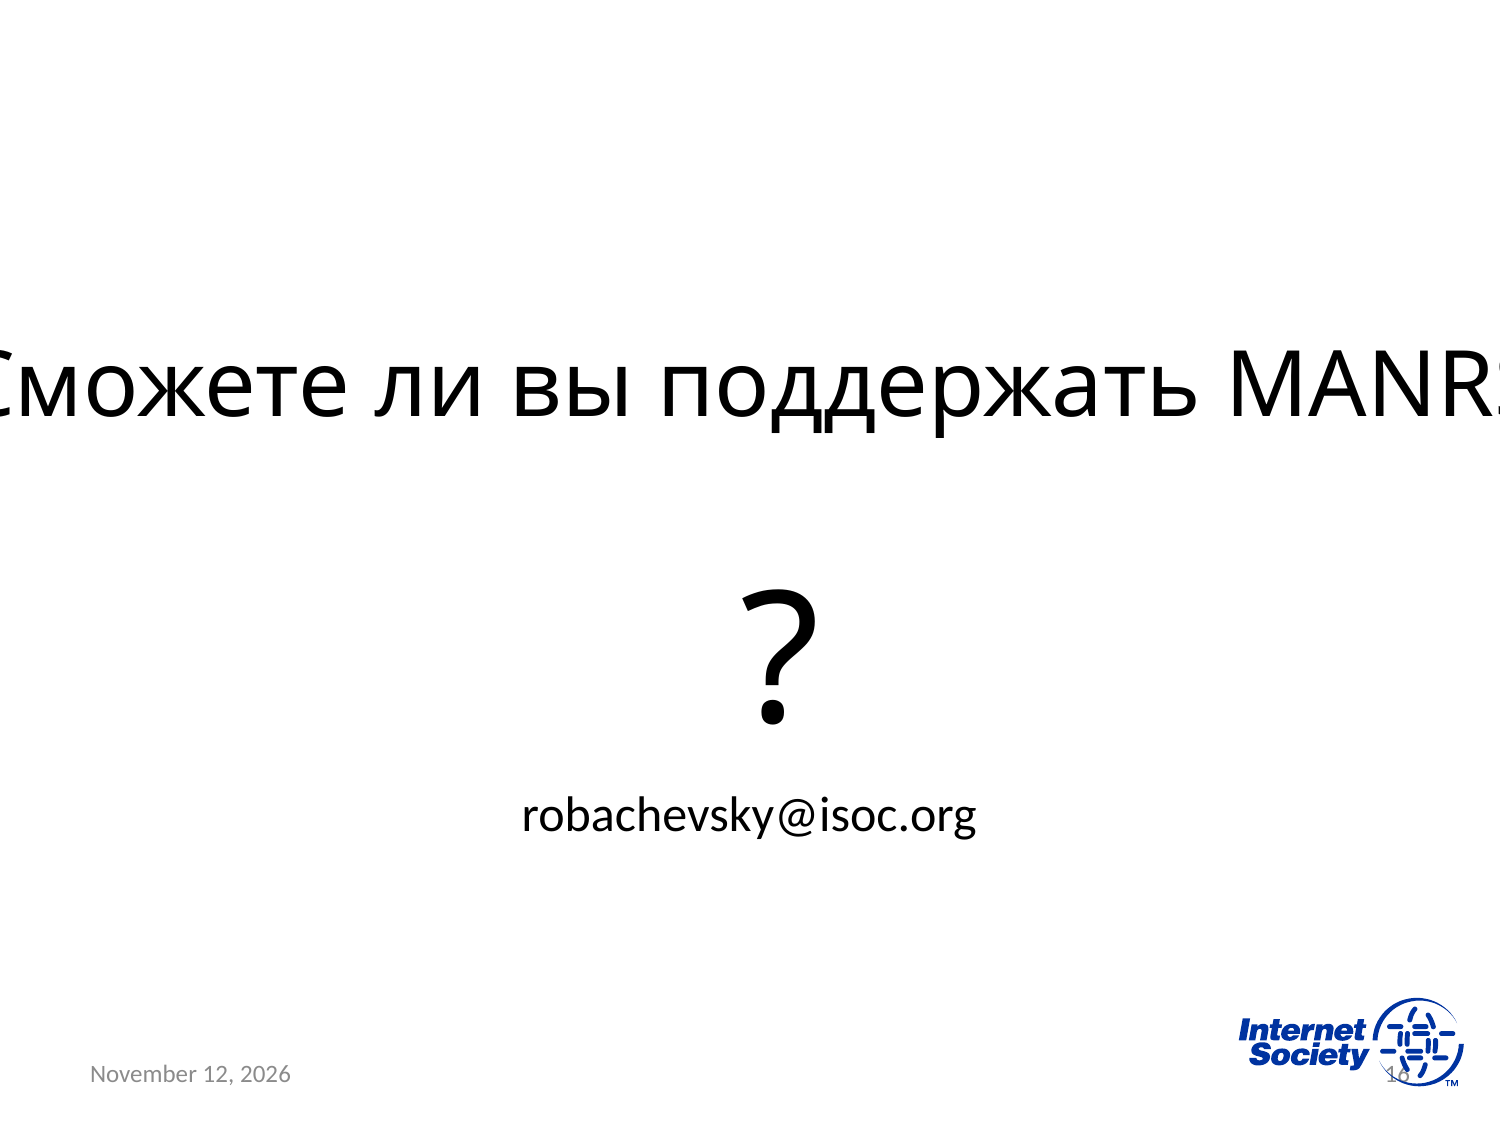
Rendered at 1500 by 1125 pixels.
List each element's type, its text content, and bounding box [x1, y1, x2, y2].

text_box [1238, 997, 1465, 1087]
text_box robachevsky@isoc.org [506, 773, 992, 849]
slide_number 16 [1074, 1042, 1425, 1103]
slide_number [75, 1042, 425, 1103]
text_box ? [725, 532, 835, 767]
text_box Сможете ли вы поддержать MANRS [0, 317, 1500, 443]
